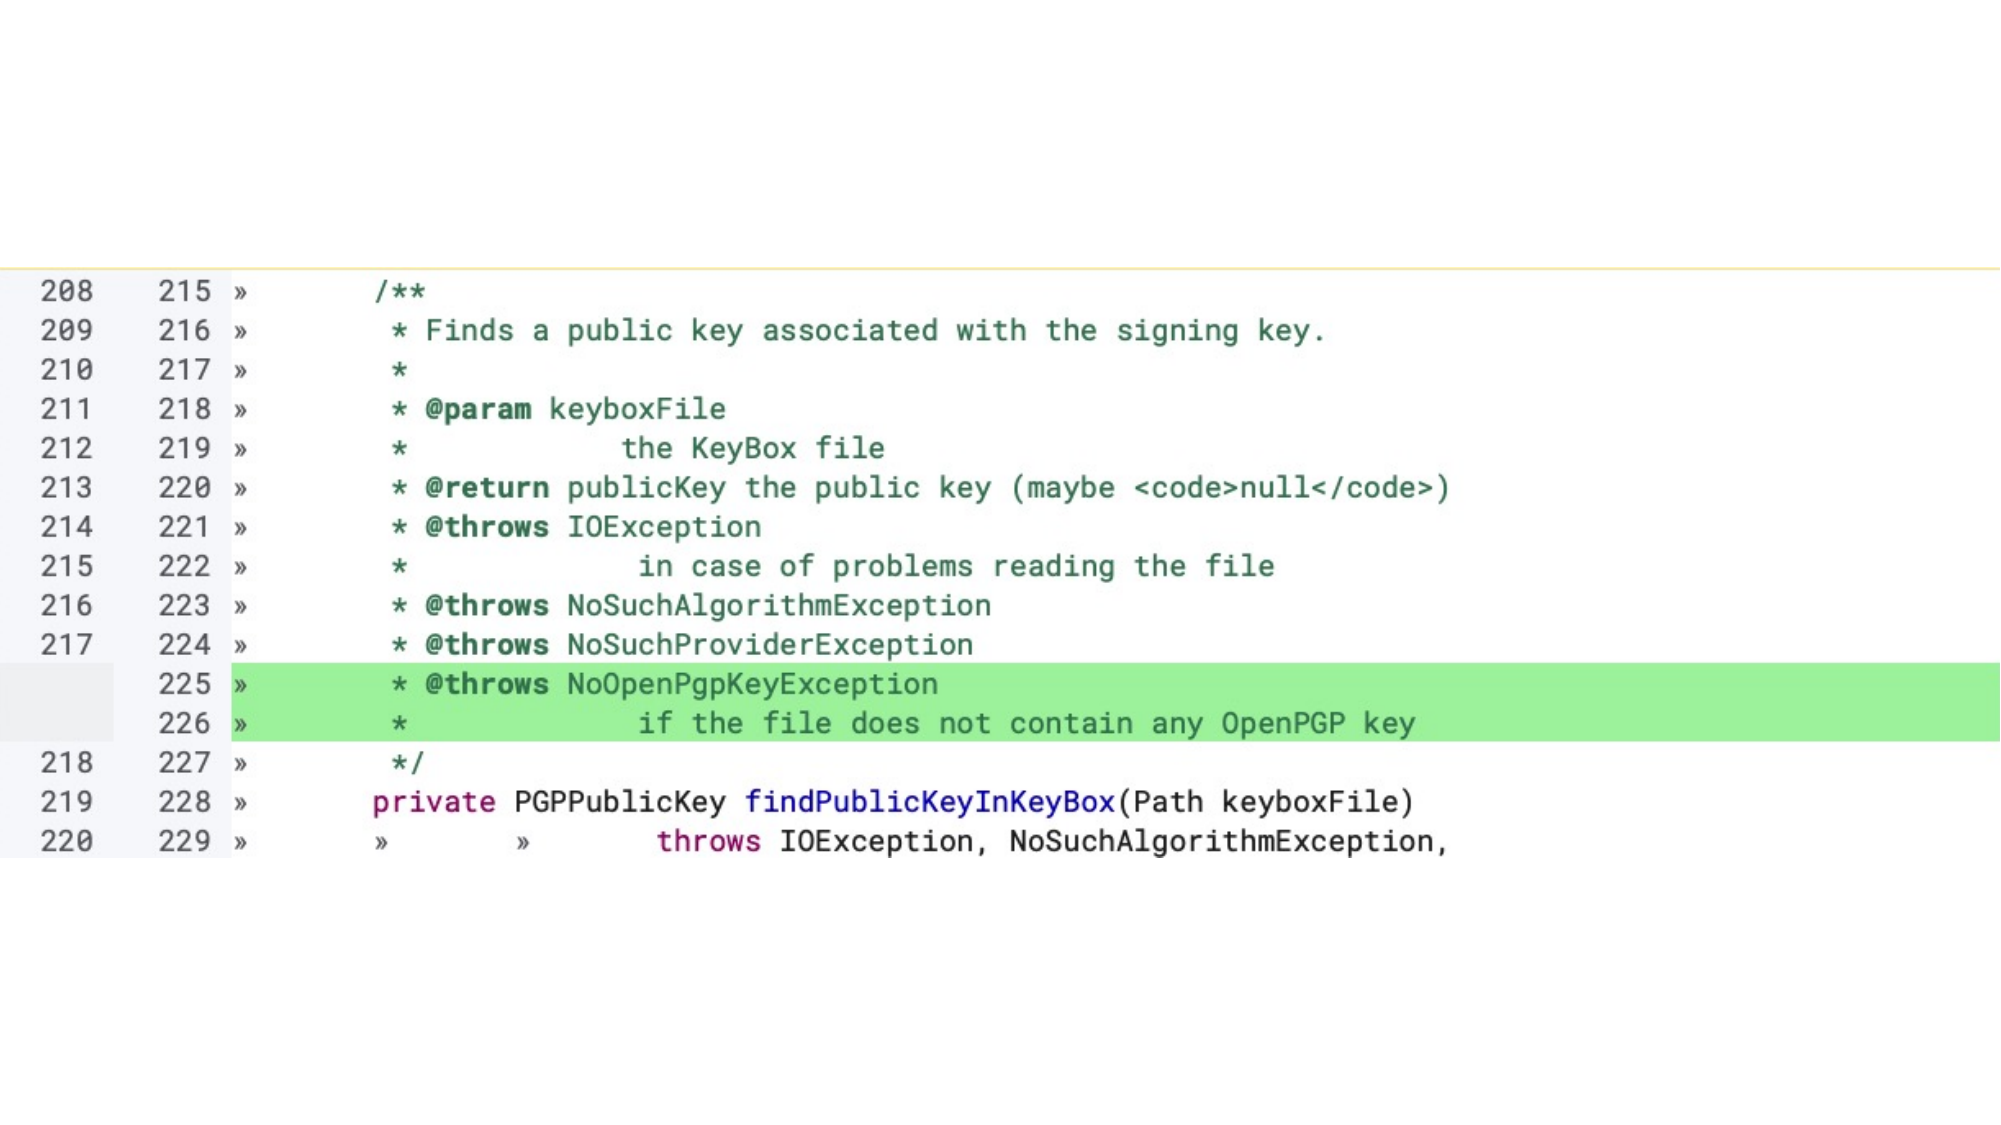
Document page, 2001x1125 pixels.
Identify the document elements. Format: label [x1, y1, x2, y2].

picture [0, 267, 2000, 858]
